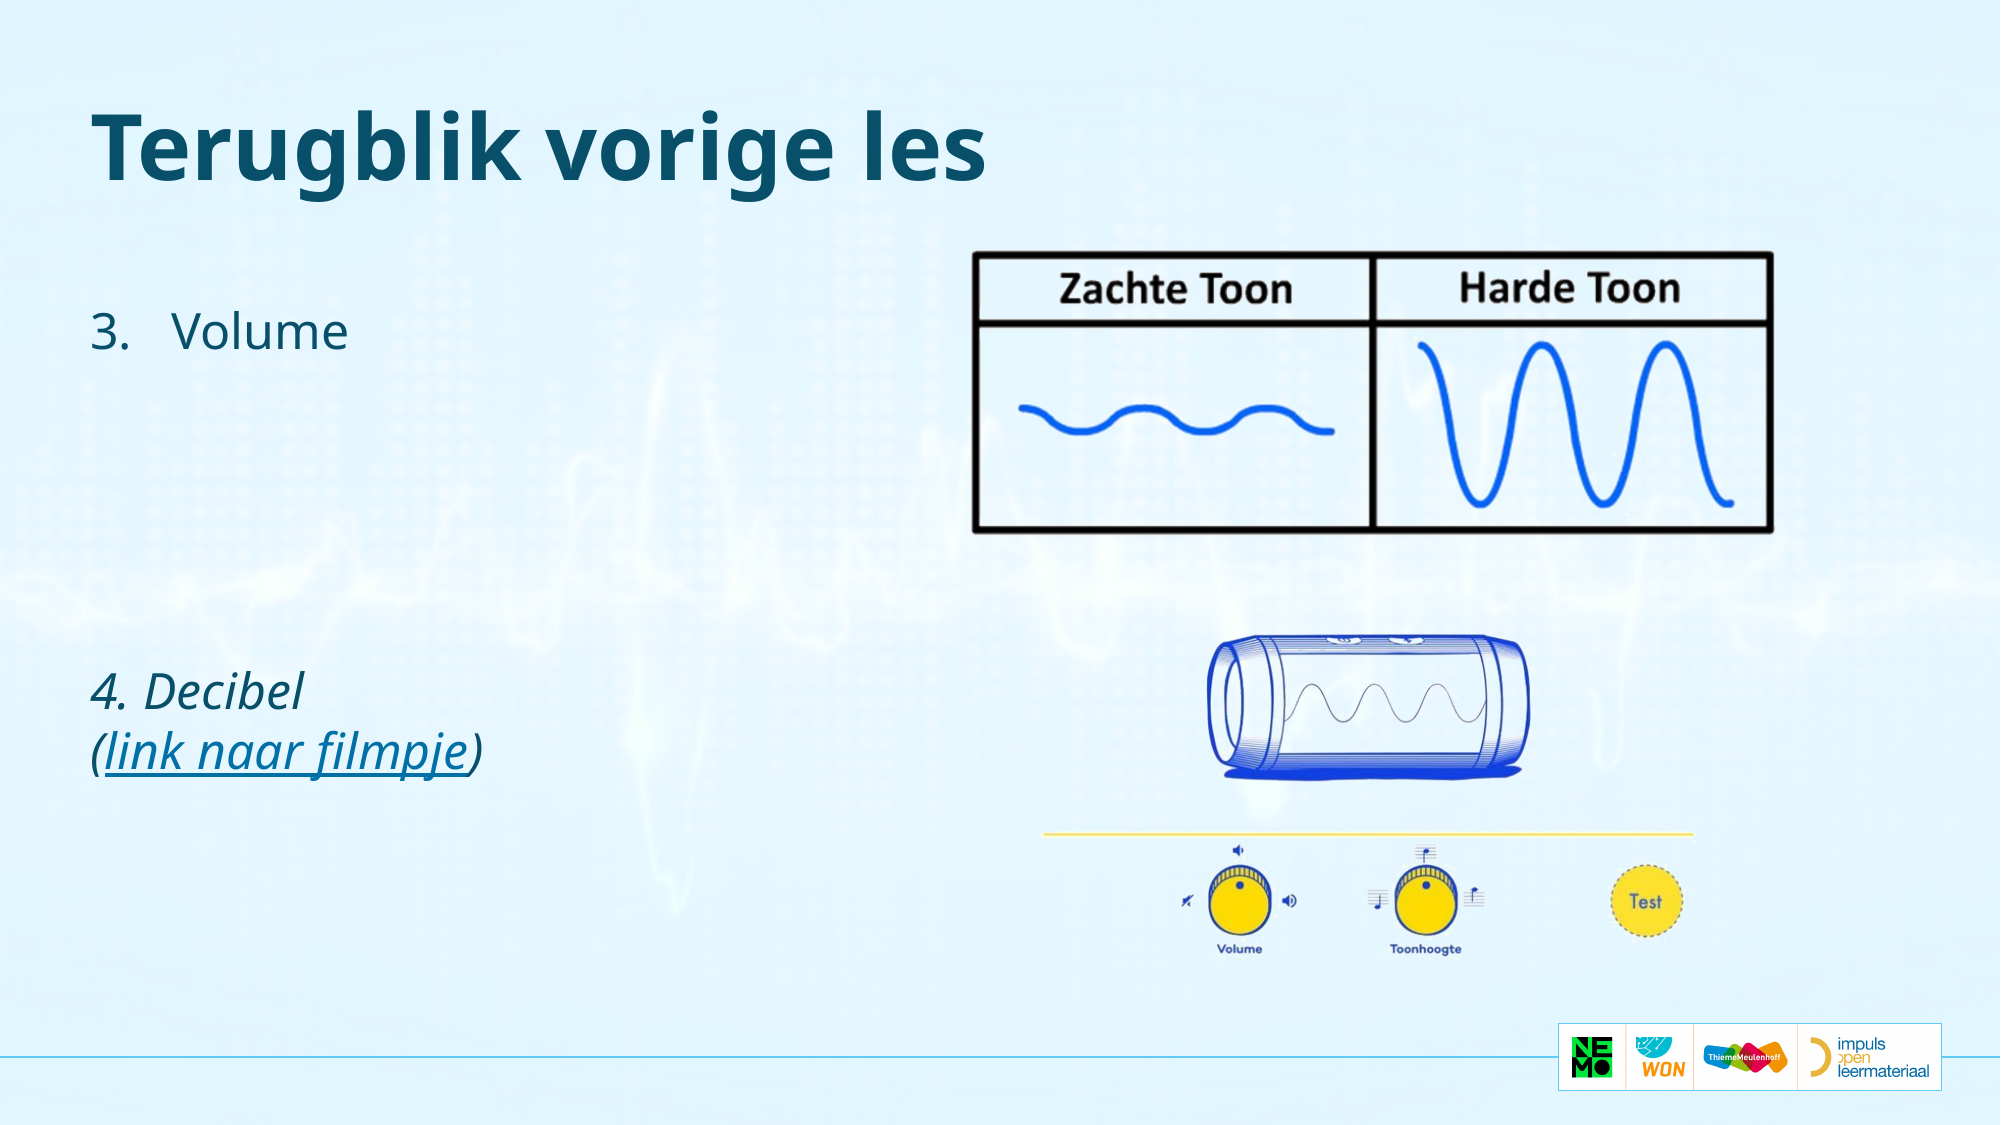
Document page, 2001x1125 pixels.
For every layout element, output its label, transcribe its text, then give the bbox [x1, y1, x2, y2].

list 3. Volume 4. Decibel (link naar filmpje) [90, 299, 905, 894]
title Terugblik vorige les [90, 89, 1910, 247]
picture [965, 246, 1941, 1090]
